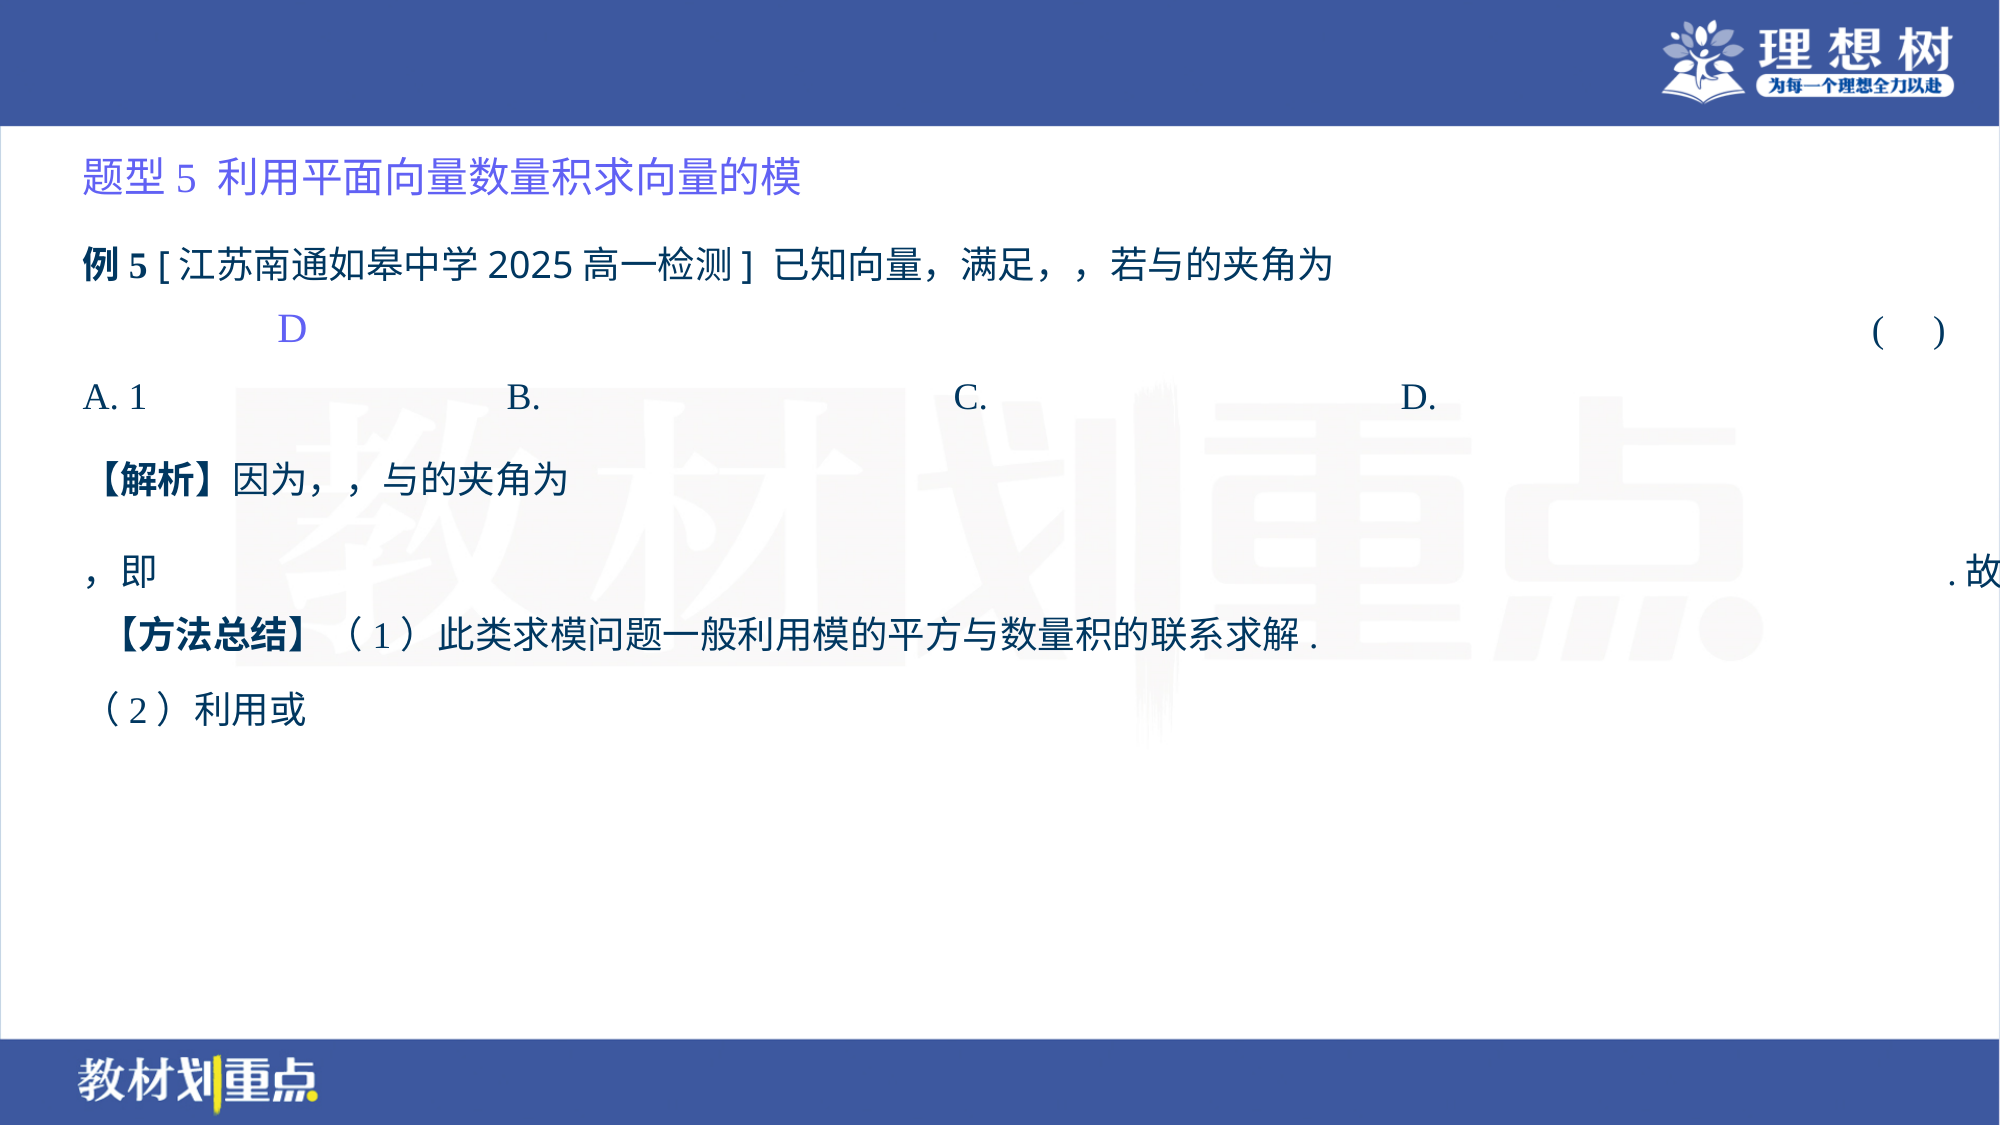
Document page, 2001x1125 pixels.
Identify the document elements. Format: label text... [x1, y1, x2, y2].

picture [1971, 573, 1979, 581]
picture [1993, 563, 2000, 585]
picture [0, 0, 2000, 1125]
text_box 题型5 利用平面向量数量积求向量的模 [82, 129, 1817, 264]
text_box D [262, 298, 323, 349]
picture [1987, 563, 1995, 575]
